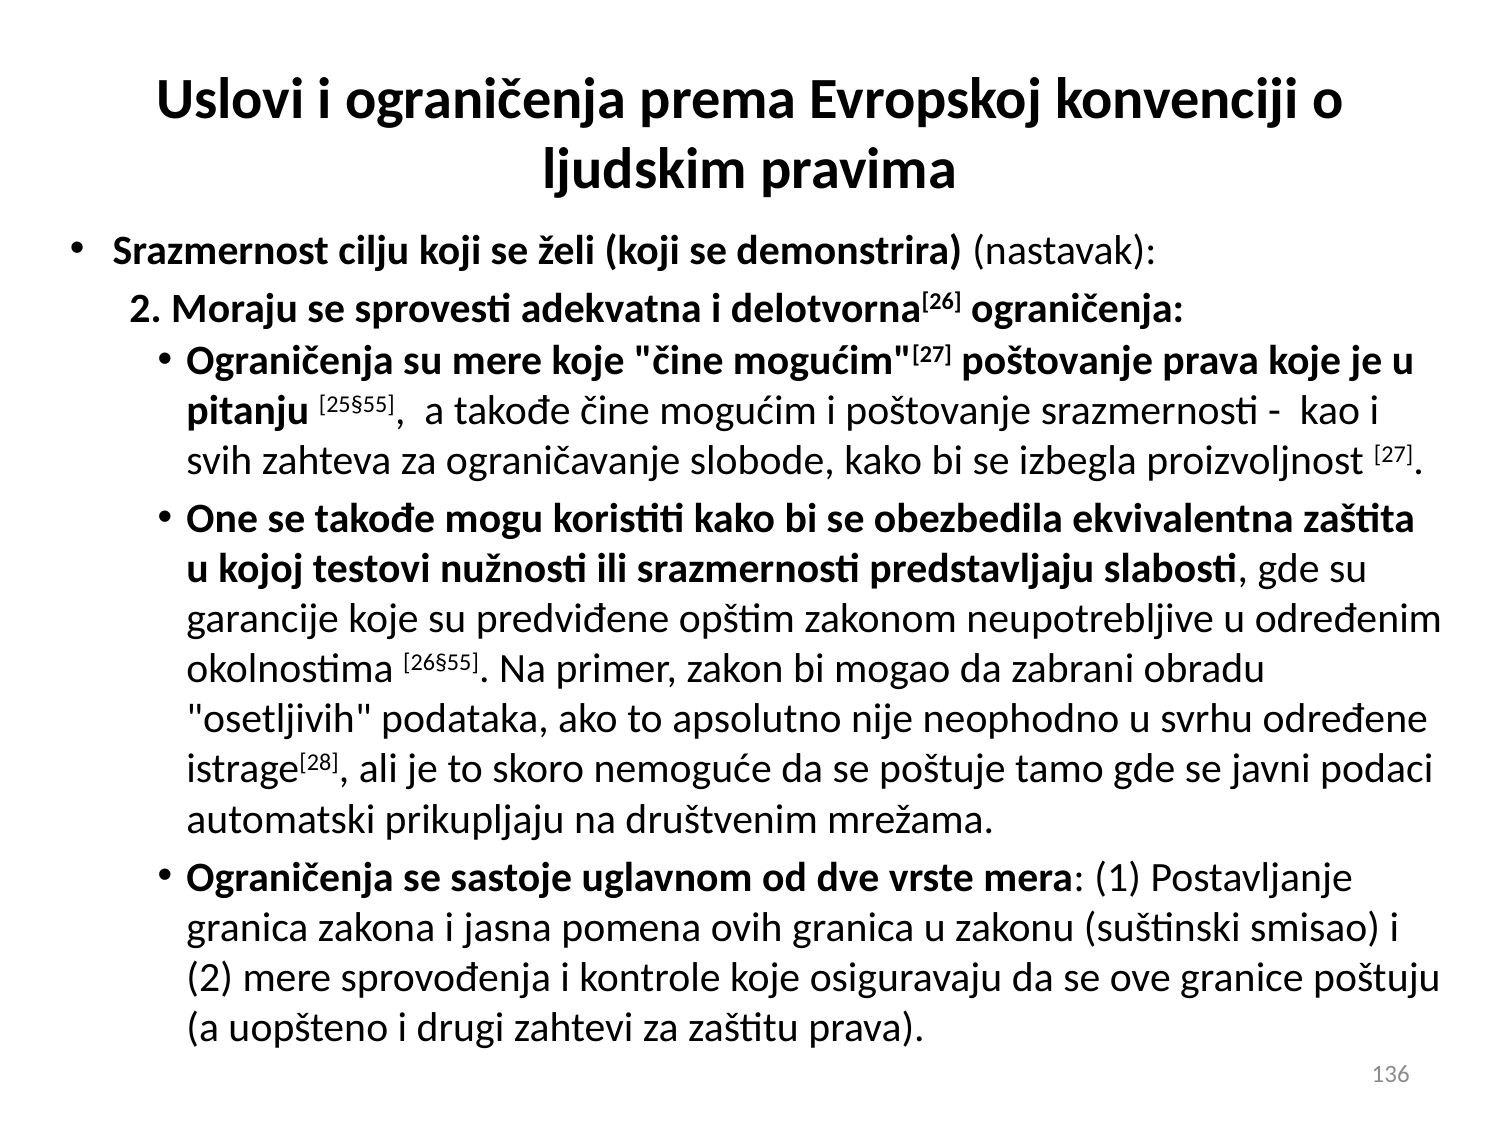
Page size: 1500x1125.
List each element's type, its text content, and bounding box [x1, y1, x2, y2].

list Srazmernost cilju koji se želi (koji se demonstrira) (nastavak): 2. Moraju se sprovesti adekvatna i delotvorna[26] ograničenja: Ograničenja su mere koje "čine mogućim"[27] poštovanje prava koje je u pitanju [25§55], a takođe čine mogućim i poštovanje srazmernosti - kao i svih zahteva za ograničavanje slobode, kako bi se izbegla proizvoljnost [27]. One se takođe mogu koristiti kako bi se obezbedila ekvivalentna zaštita u kojoj testovi nužnosti ili srazmernosti predstavljaju slabosti, gde su garancije koje su predviđene opštim zakonom neupotrebljive u određenim okolnostima [26§55]. Na primer, zakon bi mogao da zabrani obradu "osetljivih" podataka, ako to apsolutno nije neophodno u svrhu određene istrage[28], ali je to skoro nemoguće da se poštuje tamo gde se javni podaci automatski prikupljaju na društvenim mrežama. Ograničenja se sastoje uglavnom od dve vrste mera: (1) Postavljanje granica zakona i jasna pomena ovih granica u zakonu (suštinski smisao) i (2) mere sprovođenja i kontrole koje osiguravaju da se ove granice poštuju (a uopšteno i drugi zahtevi za zaštitu prava). [54, 214, 1460, 1078]
slide_number 136 [1074, 1042, 1425, 1103]
title Uslovi i ograničenja prema Evropskoj konvenciji o ljudskim pravima [74, 44, 1426, 216]
